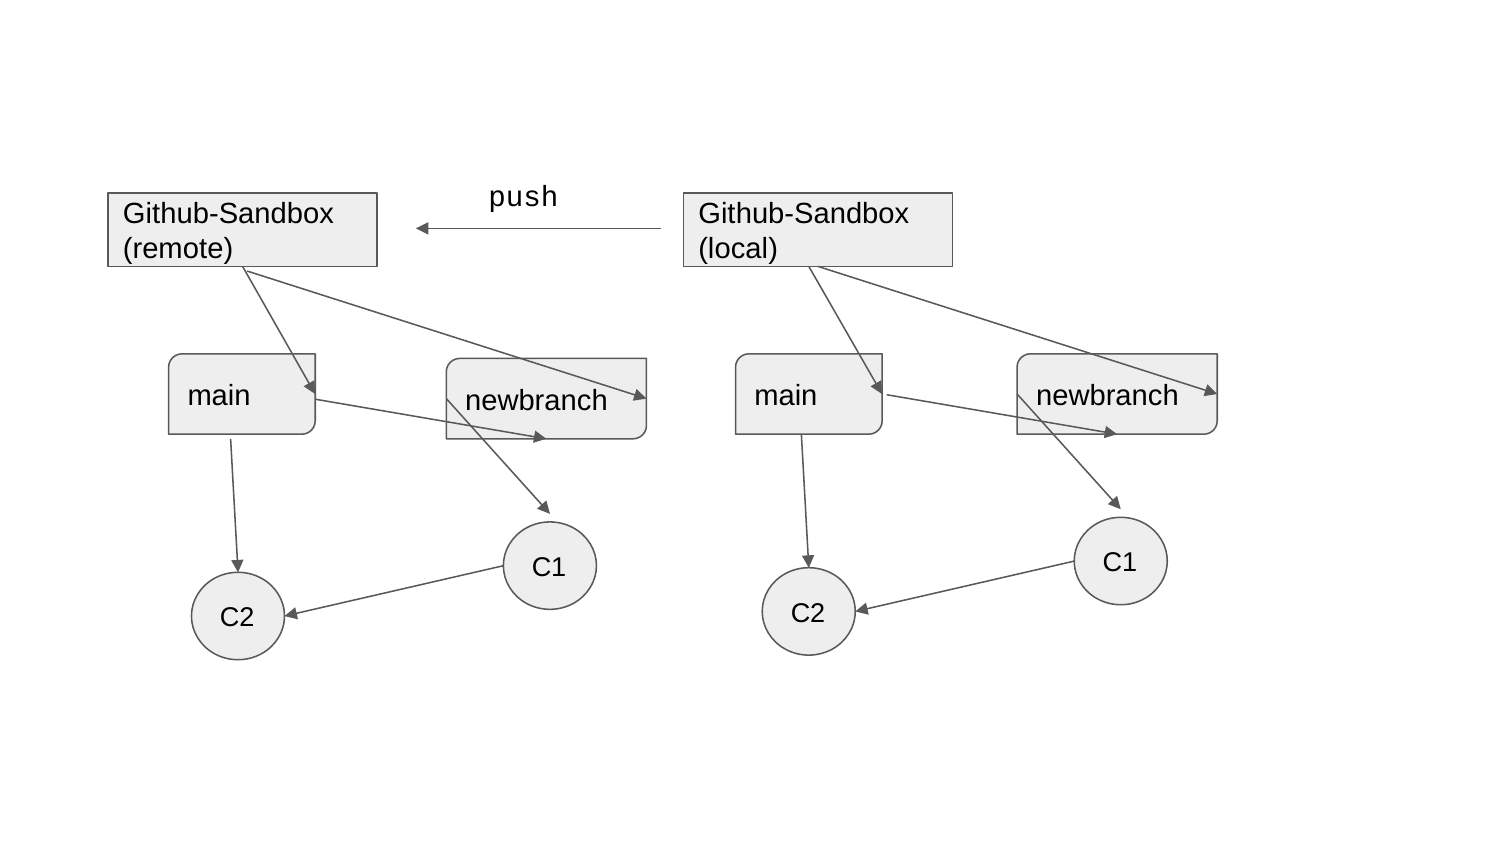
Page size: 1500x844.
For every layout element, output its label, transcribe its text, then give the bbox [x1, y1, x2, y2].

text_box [817, 266, 1118, 355]
text_box newbranch [1017, 362, 1218, 435]
text_box Github-Sandbox (local) [683, 193, 953, 267]
text_box C1 [503, 521, 597, 610]
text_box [855, 560, 1075, 612]
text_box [801, 433, 809, 568]
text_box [546, 438, 551, 515]
text_box newbranch [1118, 353, 1218, 393]
text_box C2 [762, 567, 855, 656]
text_box push [473, 162, 604, 227]
text_box C2 [191, 572, 284, 660]
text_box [246, 270, 547, 359]
text_box main [168, 353, 316, 435]
text_box newbranch [549, 358, 647, 398]
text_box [284, 565, 504, 617]
text_box main [735, 353, 883, 435]
text_box newbranch [446, 367, 647, 439]
text_box Github-Sandbox (remote) [107, 193, 378, 267]
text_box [1116, 433, 1122, 510]
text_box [230, 438, 239, 573]
text_box C1 [1074, 517, 1168, 605]
